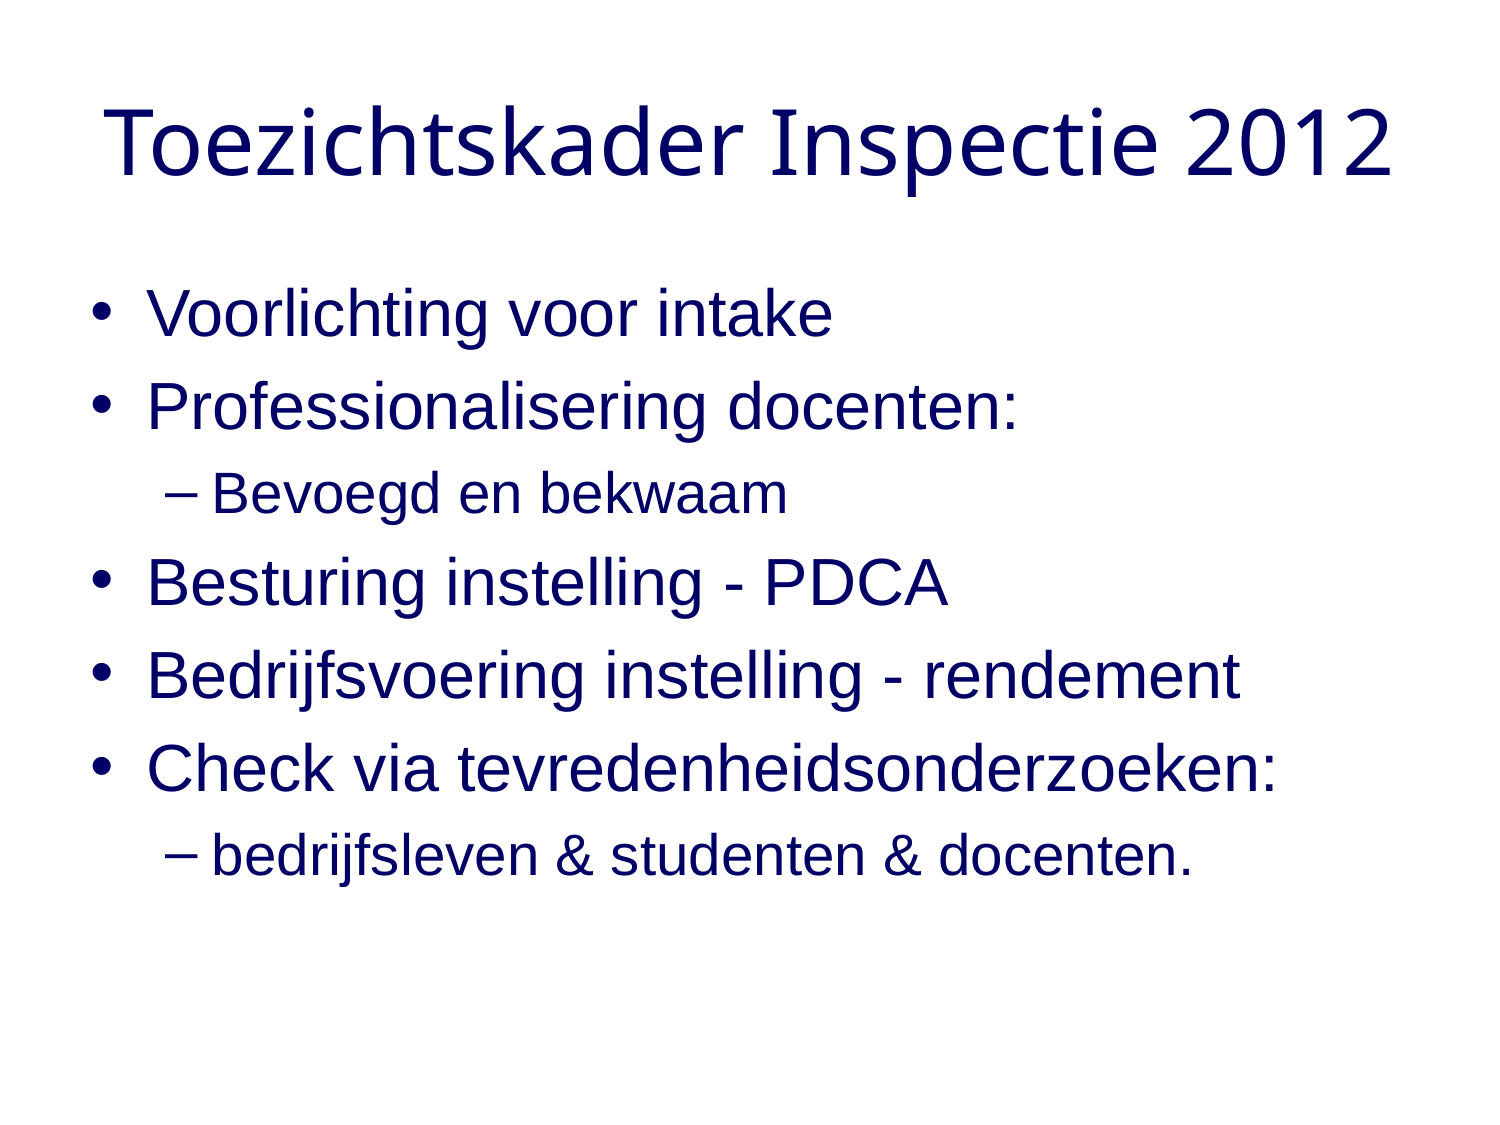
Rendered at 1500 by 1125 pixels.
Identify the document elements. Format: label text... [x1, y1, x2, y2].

list Voorlichting voor intake Professionalisering docenten: Bevoegd en bekwaam Besturing instelling - PDCA Bedrijfsvoering instelling - rendement Check via tevredenheidsonderzoeken: bedrijfsleven & studenten & docenten. [75, 262, 1425, 1005]
title Toezichtskader Inspectie 2012 [75, 45, 1425, 233]
